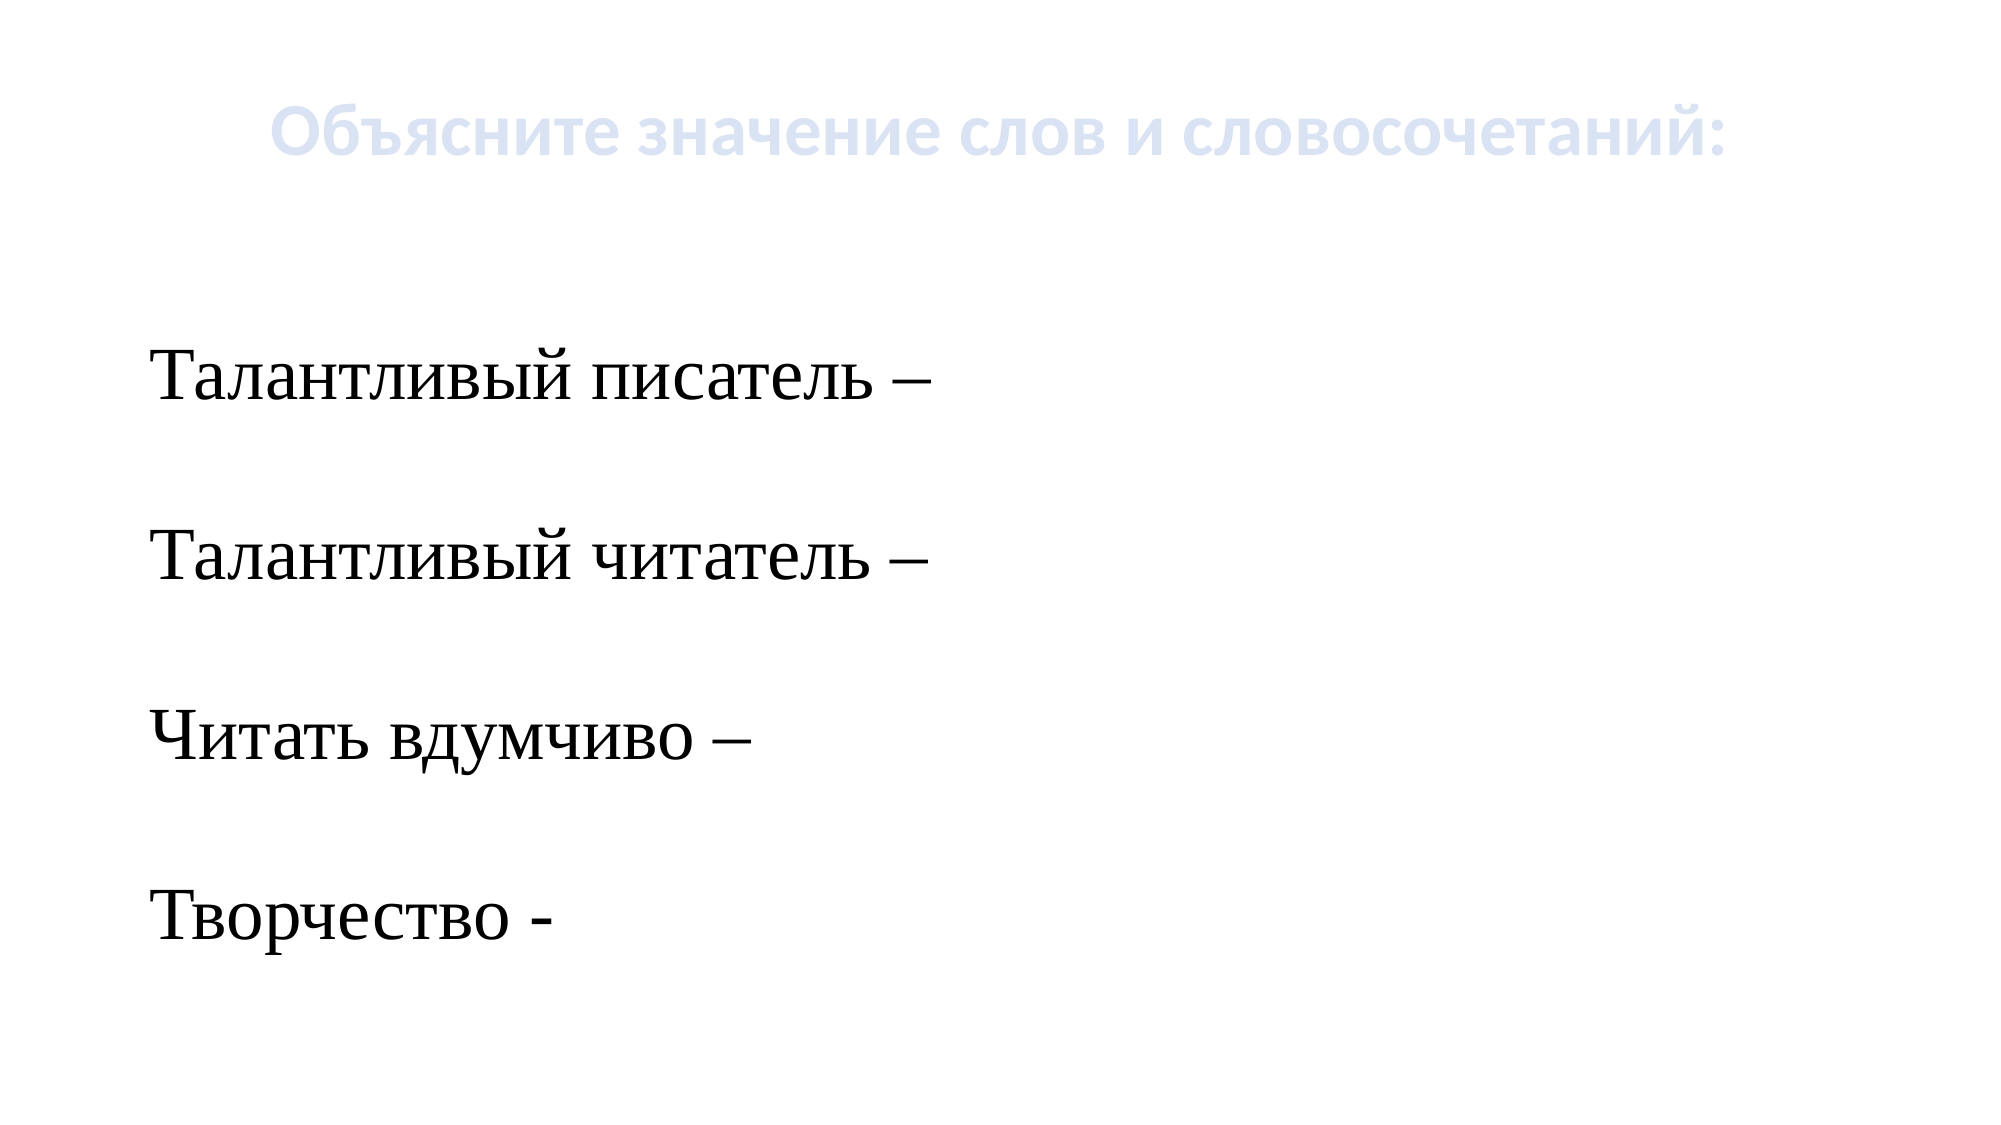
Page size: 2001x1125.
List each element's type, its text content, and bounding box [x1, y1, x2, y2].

text_box Талантливый писатель – Талантливый читатель – Читать вдумчиво – Творчество - [135, 317, 967, 962]
text_box Объясните значение слов и словосочетаний: [166, 72, 1834, 178]
